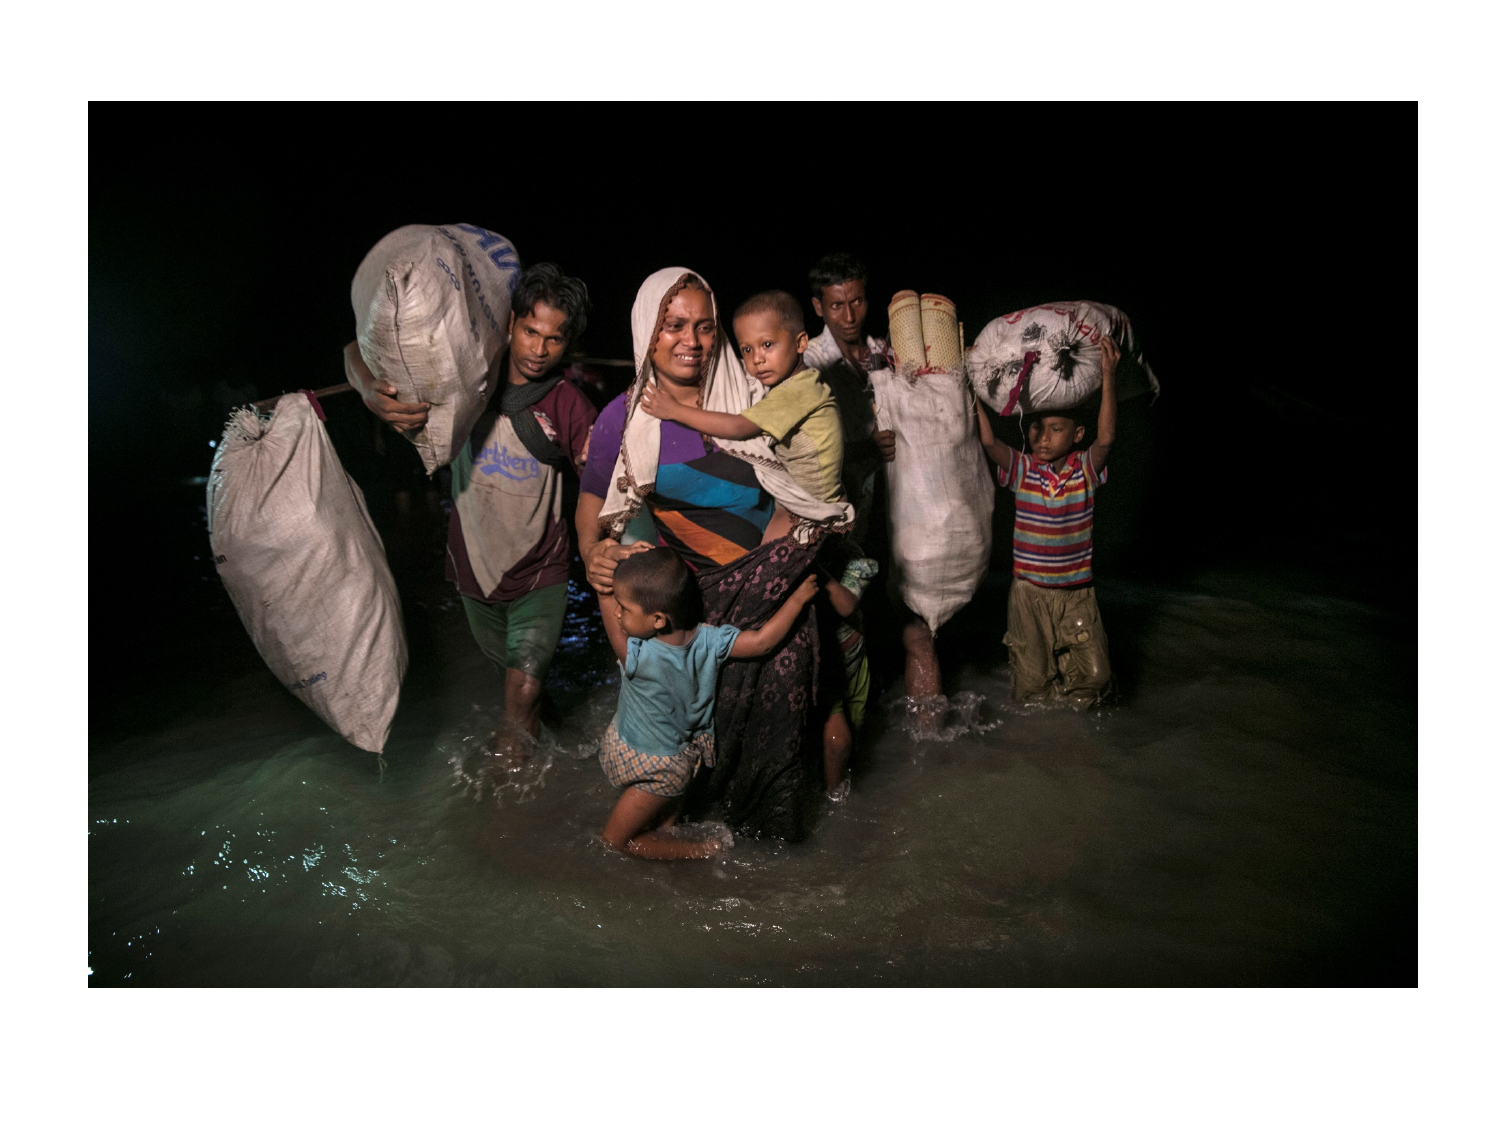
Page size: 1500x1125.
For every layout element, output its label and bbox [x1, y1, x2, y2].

picture [88, 101, 1418, 988]
